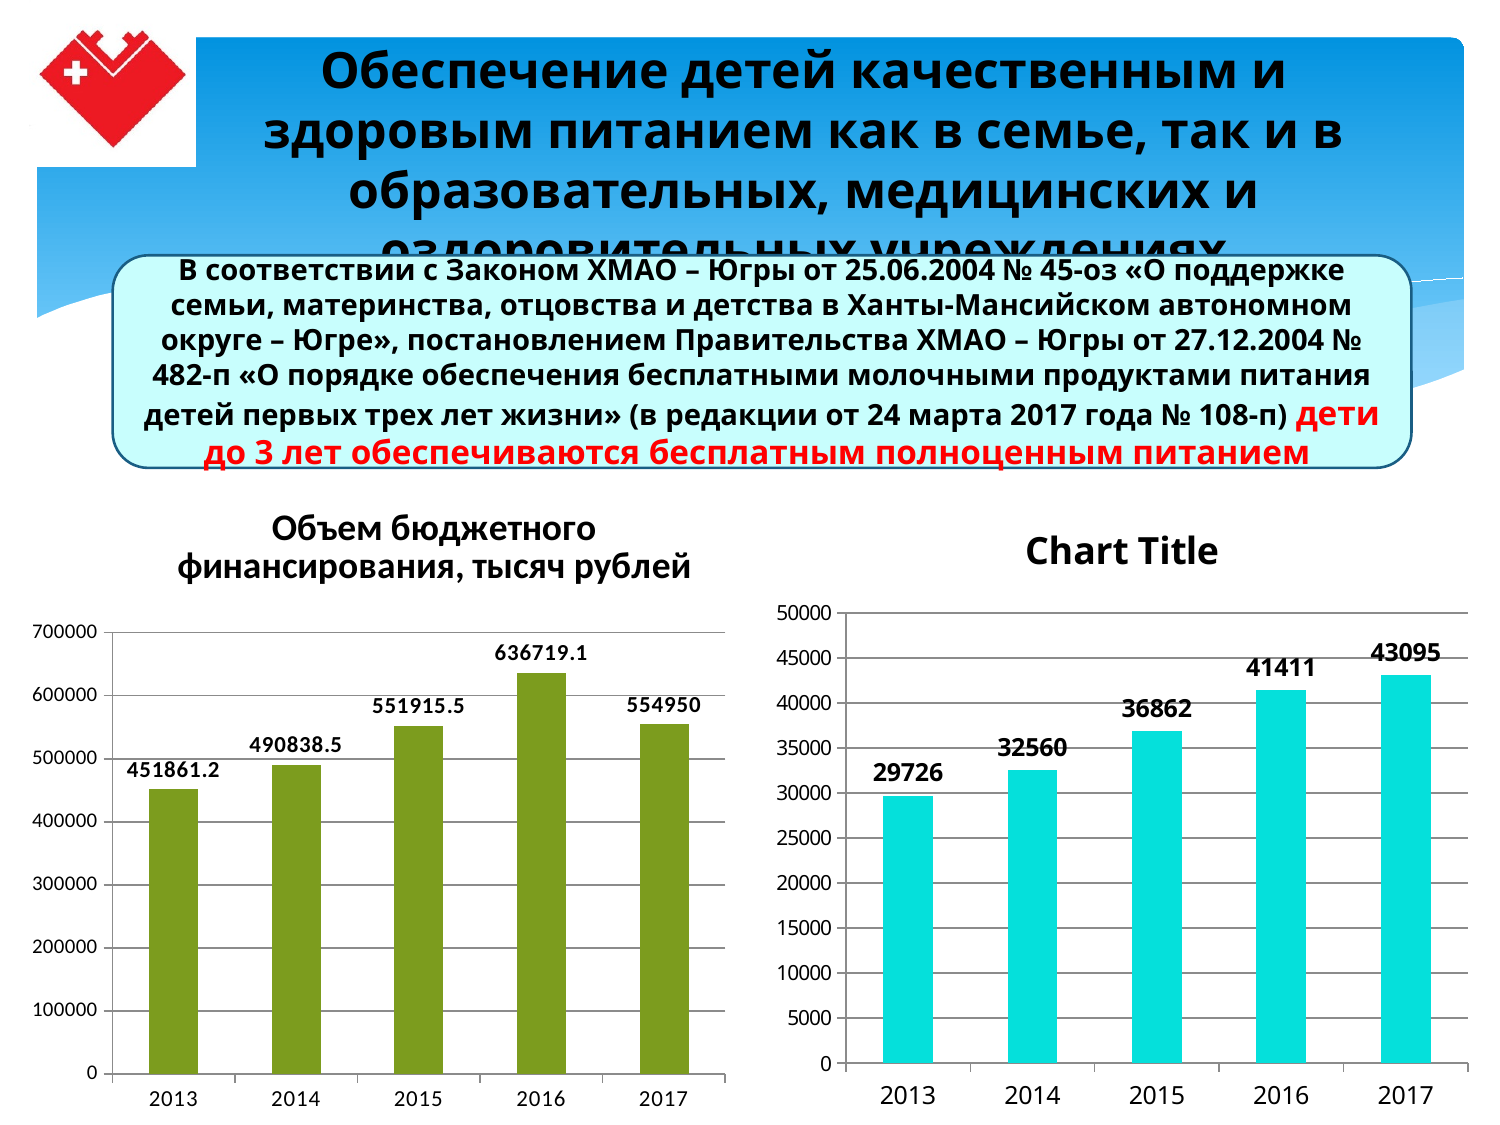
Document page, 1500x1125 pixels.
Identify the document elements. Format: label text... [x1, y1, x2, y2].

text_box В соответствии с Законом ХМАО – Югры от 25.06.2004 № 45-оз «О поддержке семьи, материнства, отцовства и детства в Ханты-Мансийском автономном округе – Югре», постановлением Правительства ХМАО – Югры от 27.12.2004 № 482-п «О порядке обеспечения бесплатными молочными продуктами питания детей первых трех лет жизни» (в редакции от 24 марта 2017 года № 108-п) дети до 3 лет обеспечиваются бесплатным полноценным питанием [111, 253, 1413, 470]
picture [29, 0, 197, 167]
chart [761, 491, 1483, 1125]
picture [370, 51, 386, 55]
chart [17, 491, 740, 1125]
title Обеспечение детей качественным и здоровым питанием как в семье, так и в образовательных, медицинских и оздоровительных учреждениях [183, 55, 1425, 261]
